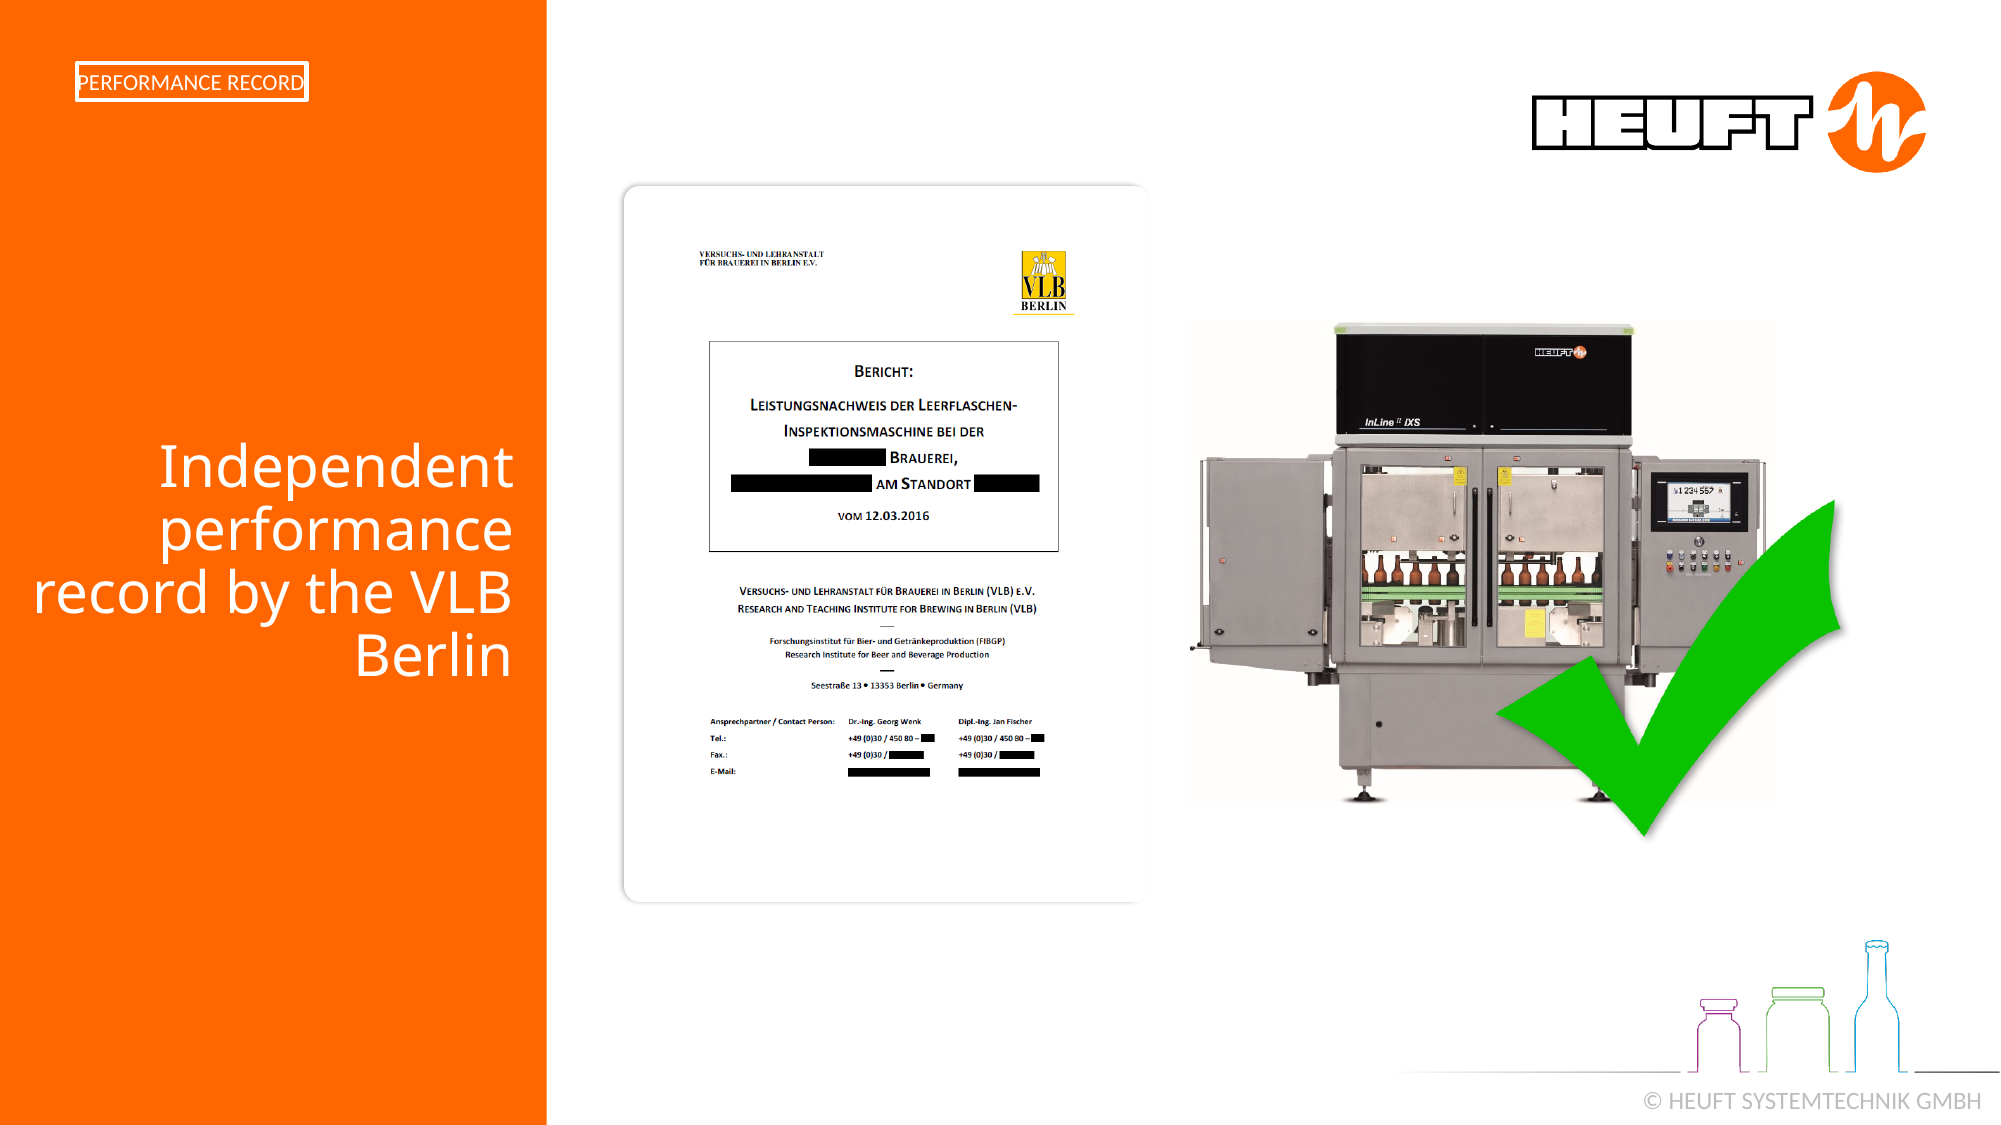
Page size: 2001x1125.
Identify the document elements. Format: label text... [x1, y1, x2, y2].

picture [1047, 924, 2000, 1091]
picture [1188, 320, 1841, 837]
picture [1532, 71, 1927, 173]
list Independent performance record by the VLB Berlin [0, 163, 547, 962]
list PERFORMANCE RECORD [75, 61, 309, 102]
picture [655, 216, 1118, 871]
